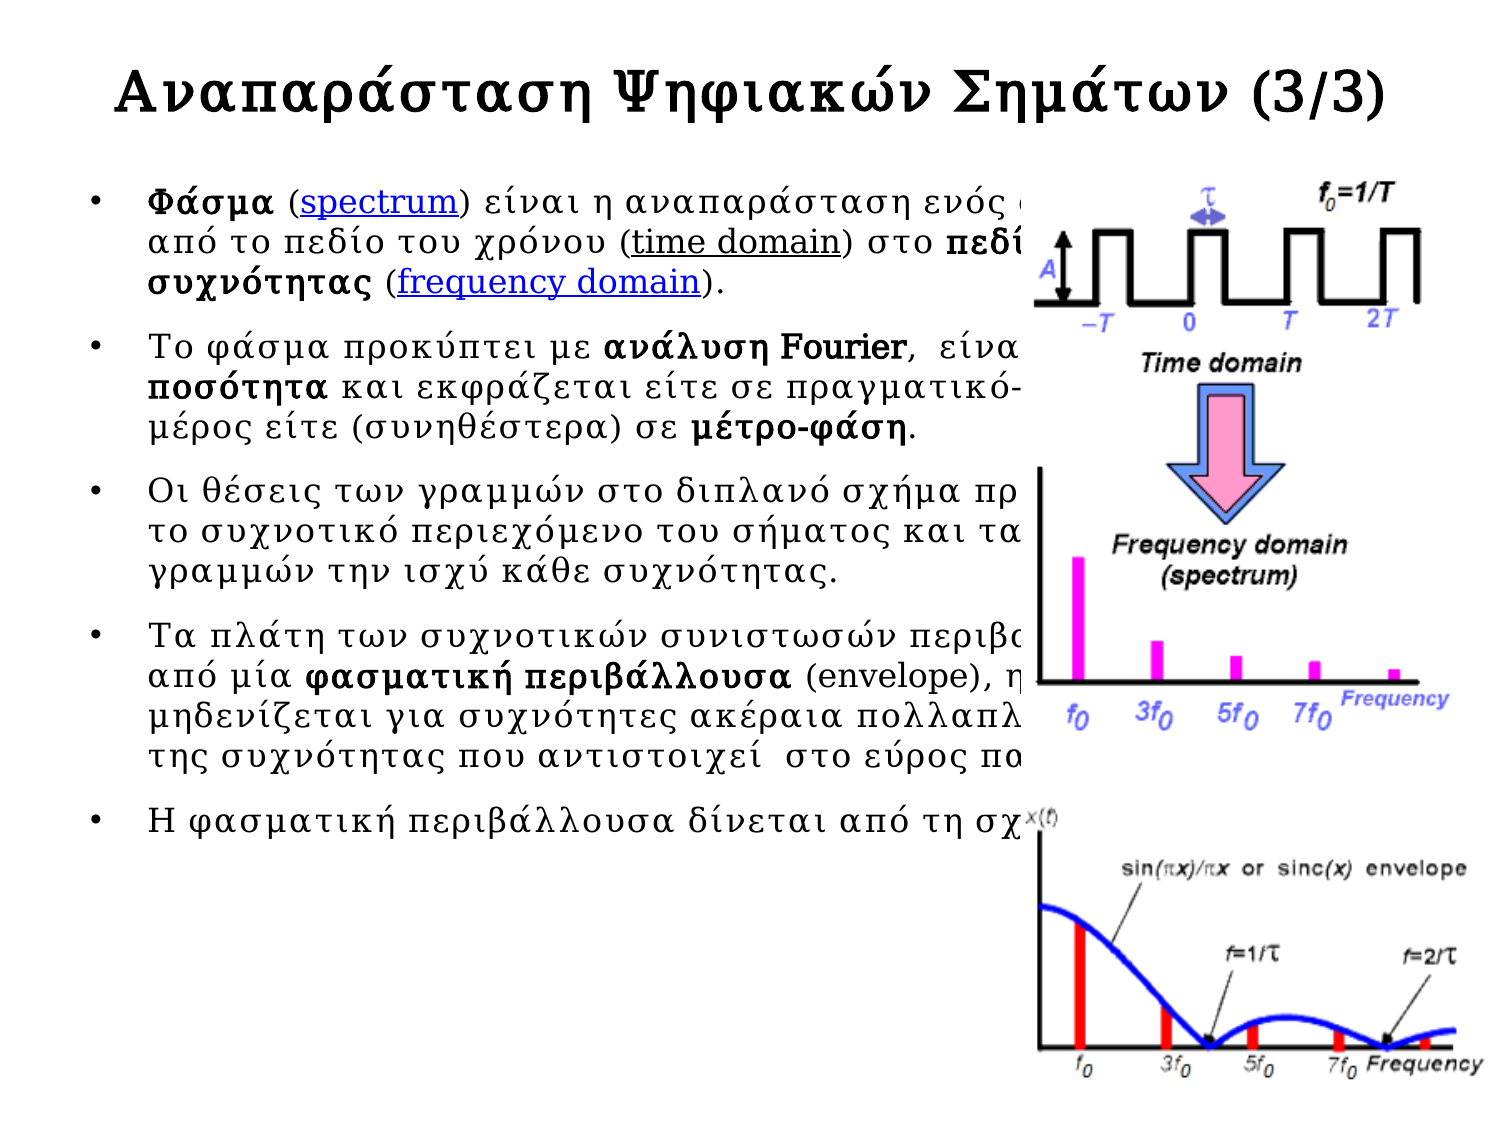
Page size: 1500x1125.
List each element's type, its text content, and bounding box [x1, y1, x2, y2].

picture [1021, 165, 1495, 1107]
title Αναπαράσταση Ψηφιακών Σημάτων (3/3) [75, 19, 1425, 159]
